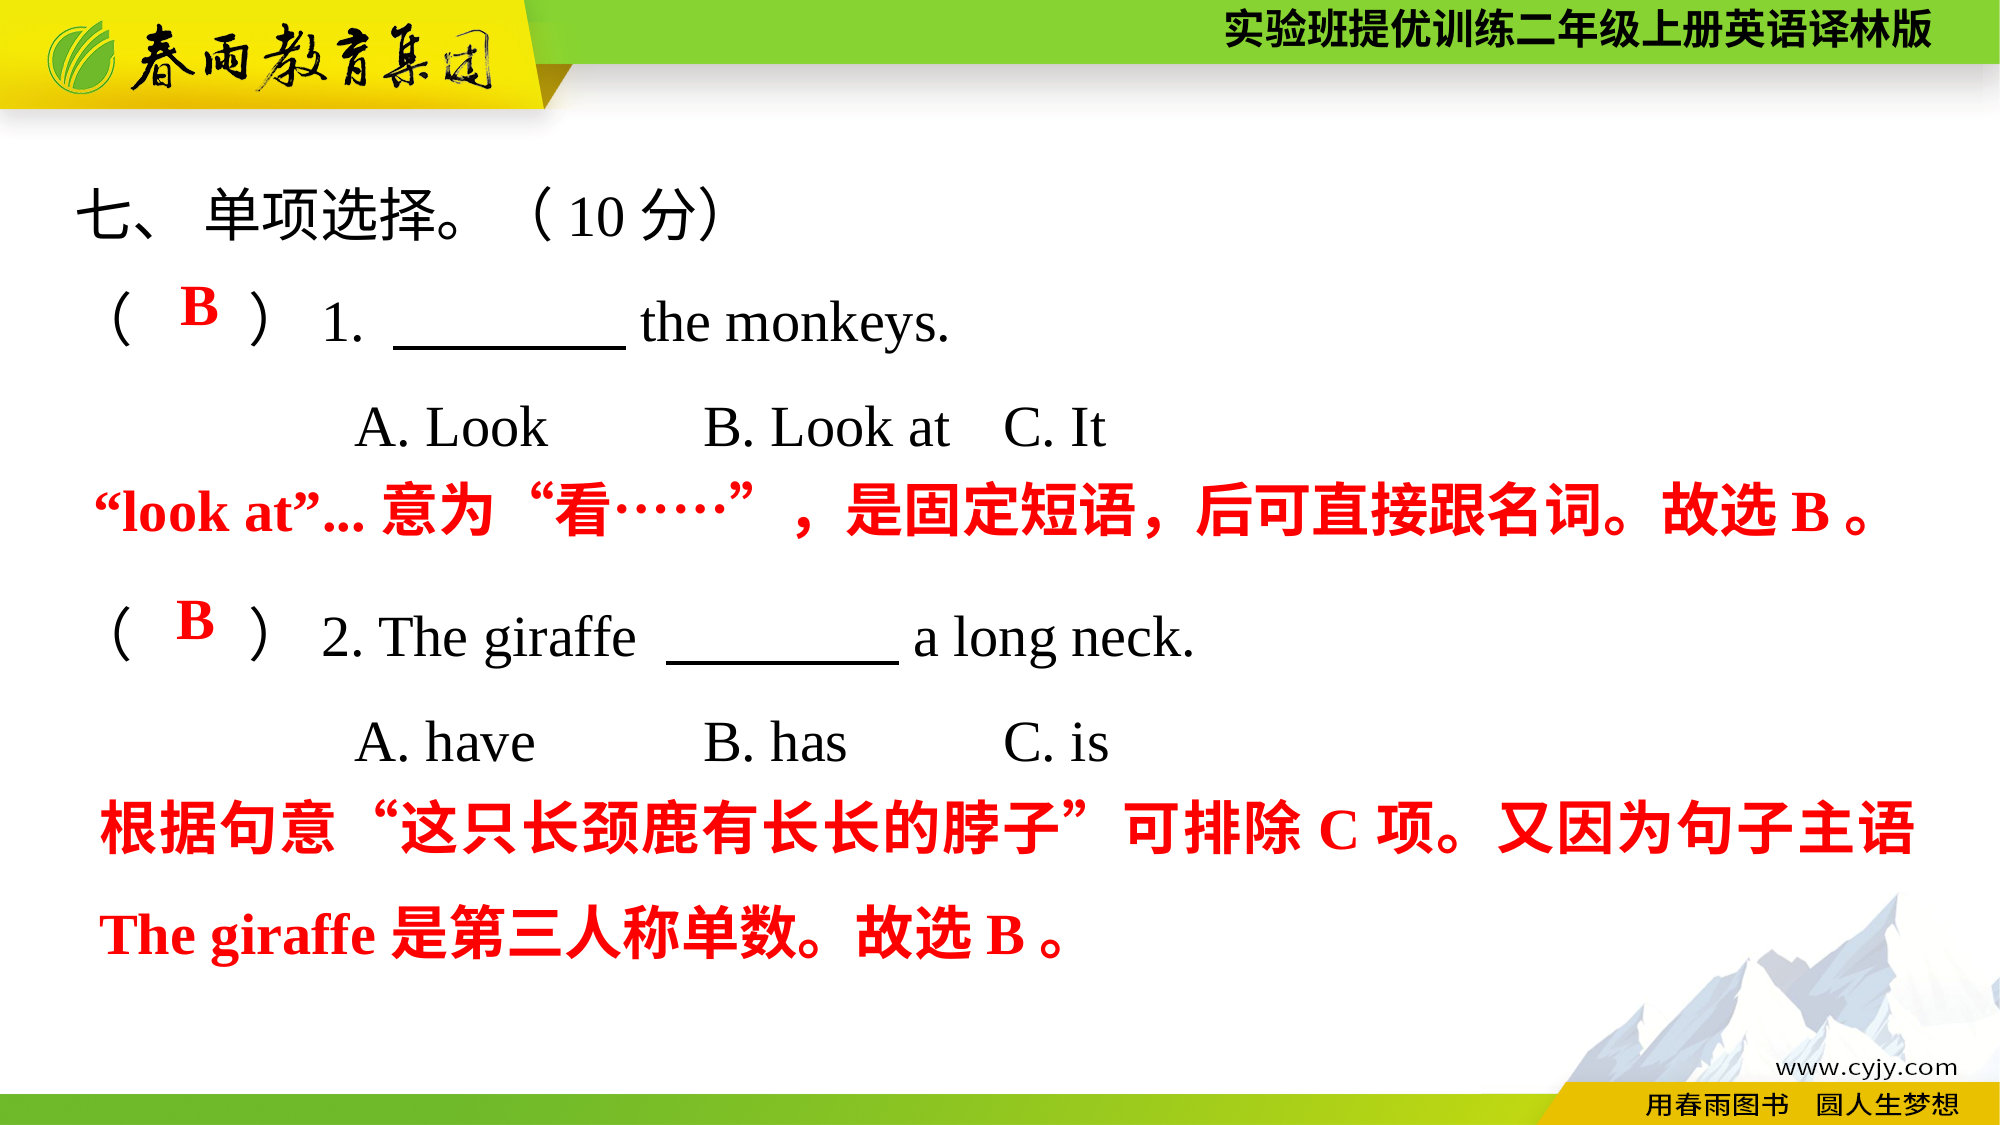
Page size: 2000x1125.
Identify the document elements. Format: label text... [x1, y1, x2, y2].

text_box 根据句意“这只长颈鹿有长长的脖子”可排除C项。又因为句子主语The giraffe是第三人称单数。故选B。 [84, 748, 1945, 974]
text_box “look at”...意为“看……”，是固定短语，后可直接跟名词。故选B。 [78, 431, 1963, 551]
text_box B [165, 259, 235, 345]
list 七、 单项选择。（10分） （ ）1. the monkeys. A. Look B. Look at C. It （ ）2. The giraffe a long neck. A. have B. has C. is [59, 135, 1944, 787]
picture [0, 0, 2000, 1125]
text_box B [161, 574, 231, 659]
